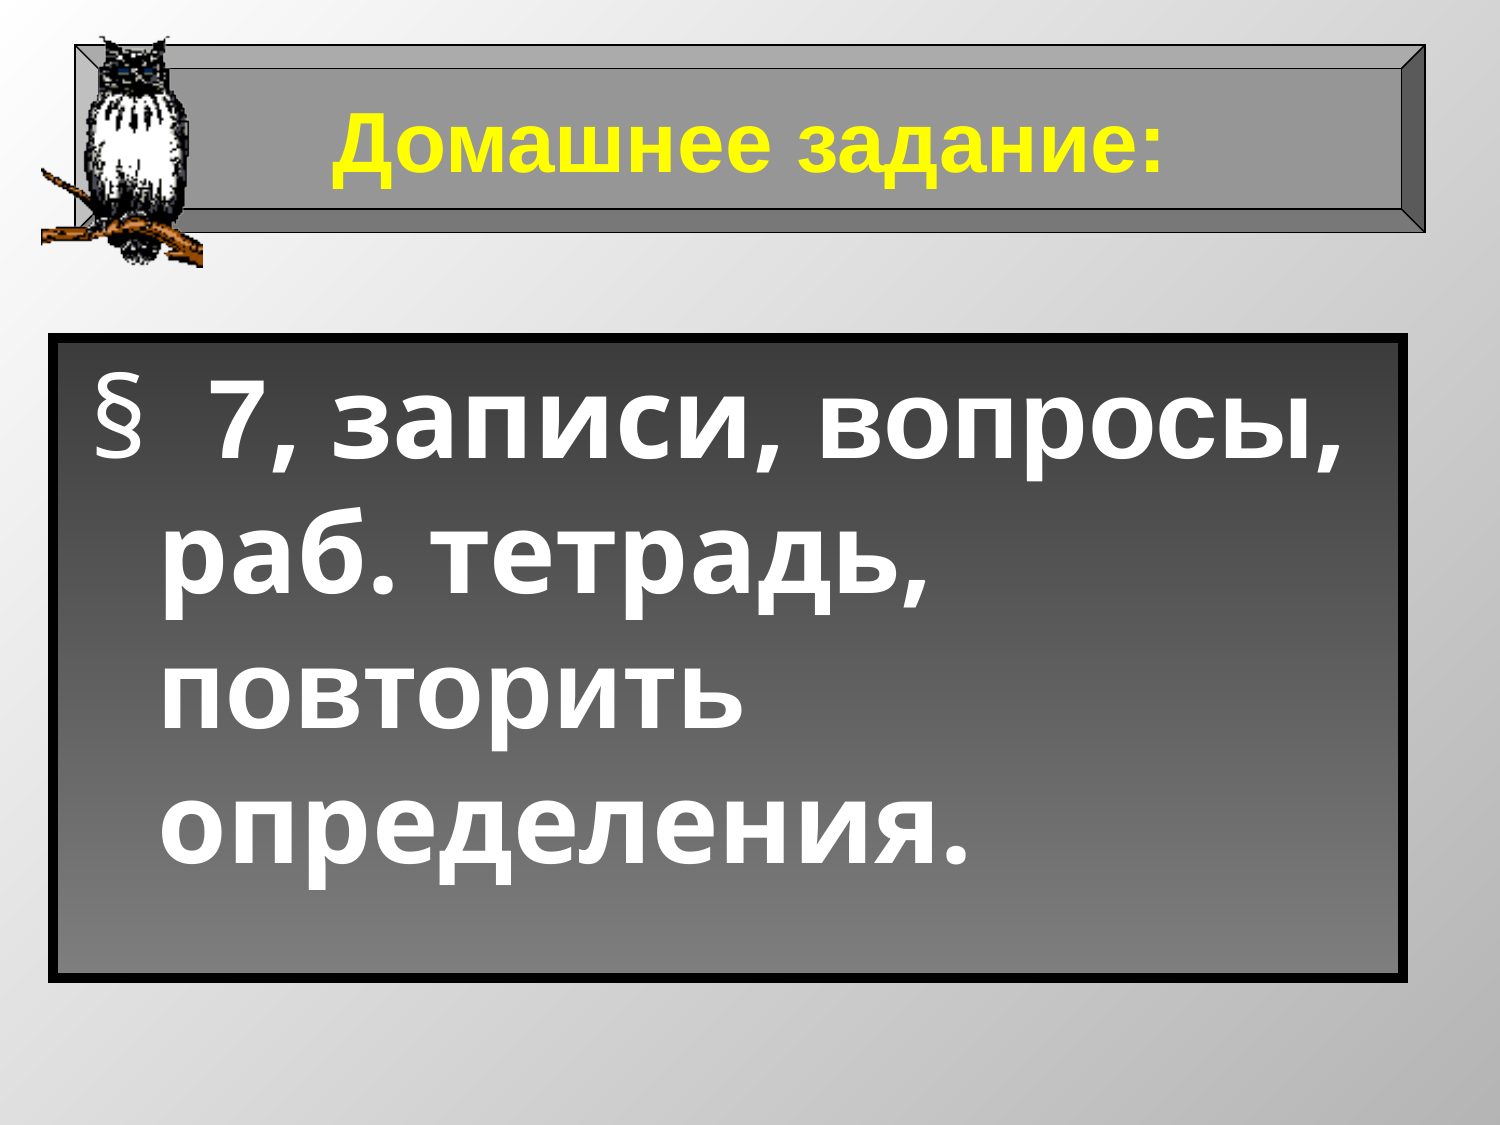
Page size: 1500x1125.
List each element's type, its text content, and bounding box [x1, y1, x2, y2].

picture [40, 30, 203, 268]
text_box Домашнее задание: [229, 45, 1425, 233]
list § 7, записи, вопросы, раб. тетрадь, повторить определения. [52, 337, 1404, 979]
